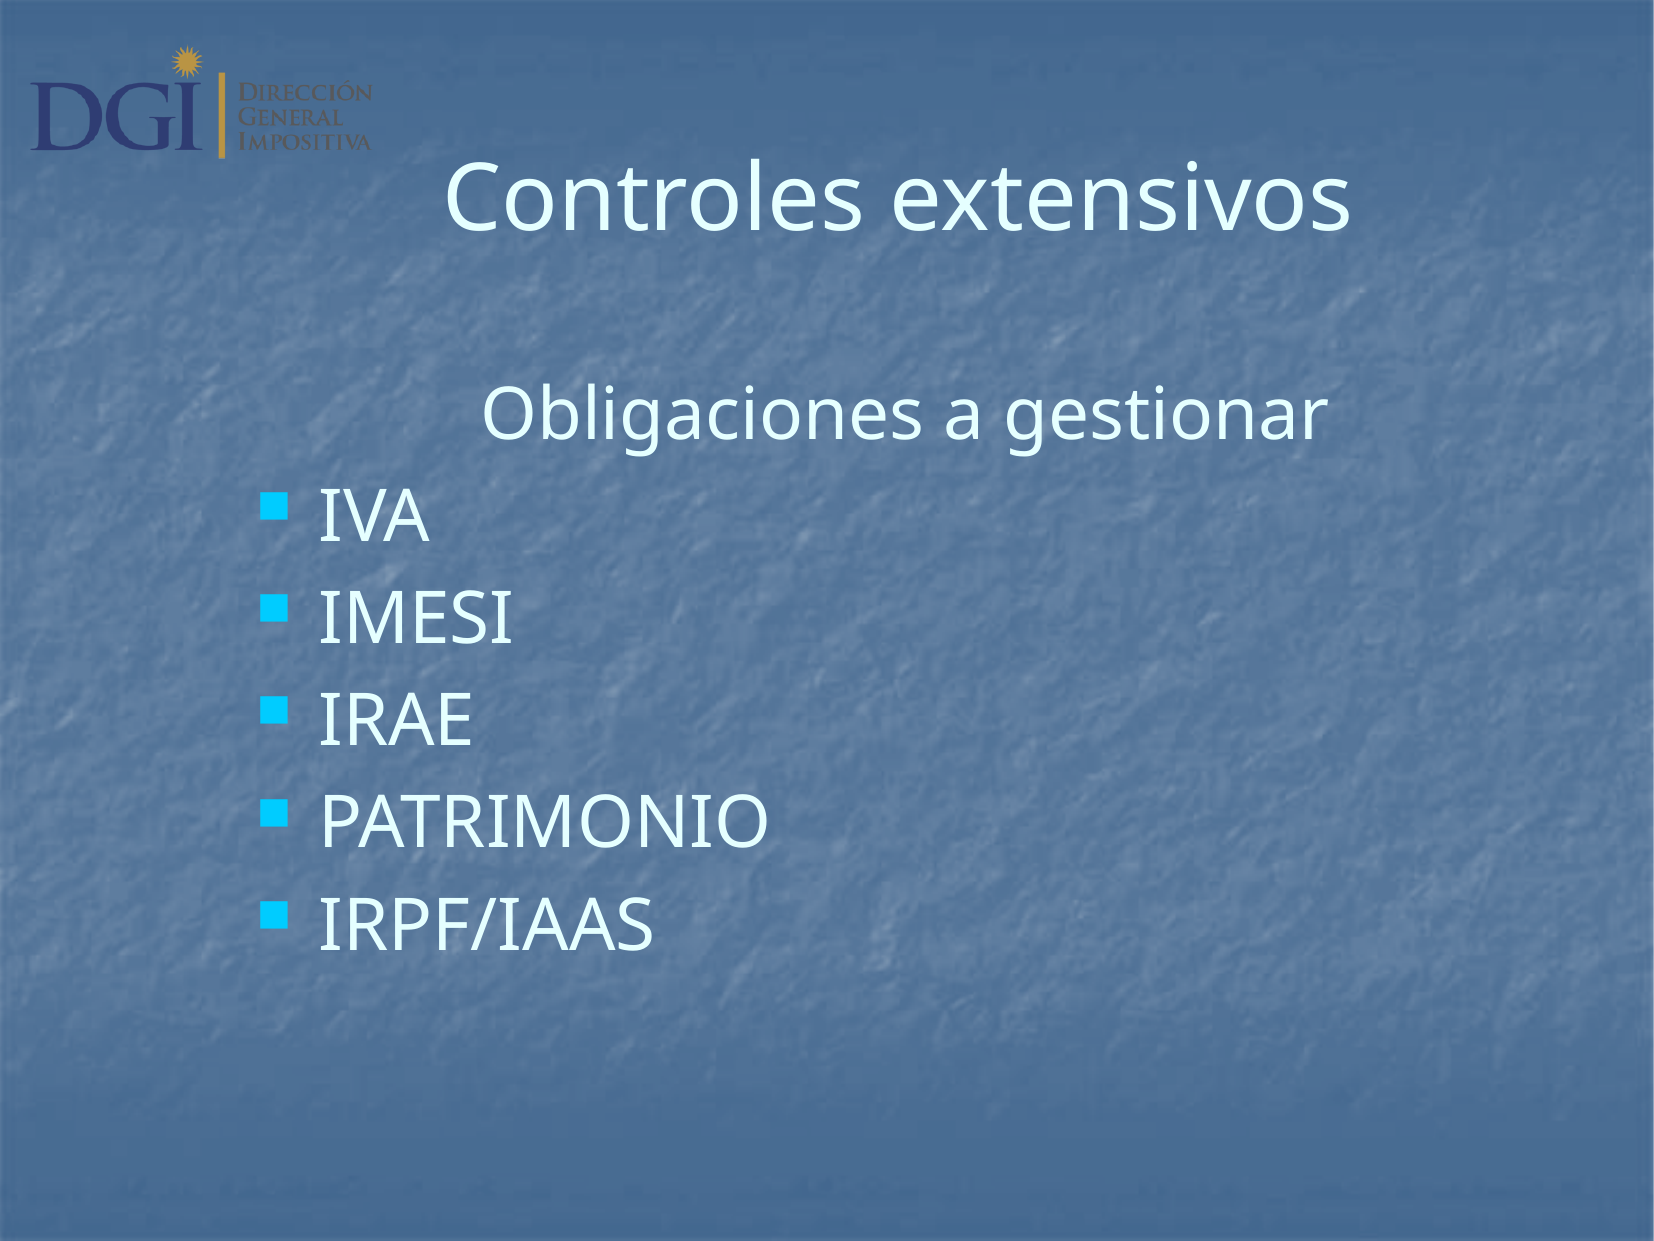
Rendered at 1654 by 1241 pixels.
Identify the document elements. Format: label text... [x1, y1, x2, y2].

picture [0, 34, 395, 168]
list Obligaciones a gestionar IVA IMESI IRAE PATRIMONIO IRPF/IAAS [239, 358, 1572, 1103]
title Controles extensivos [78, 68, 1568, 318]
